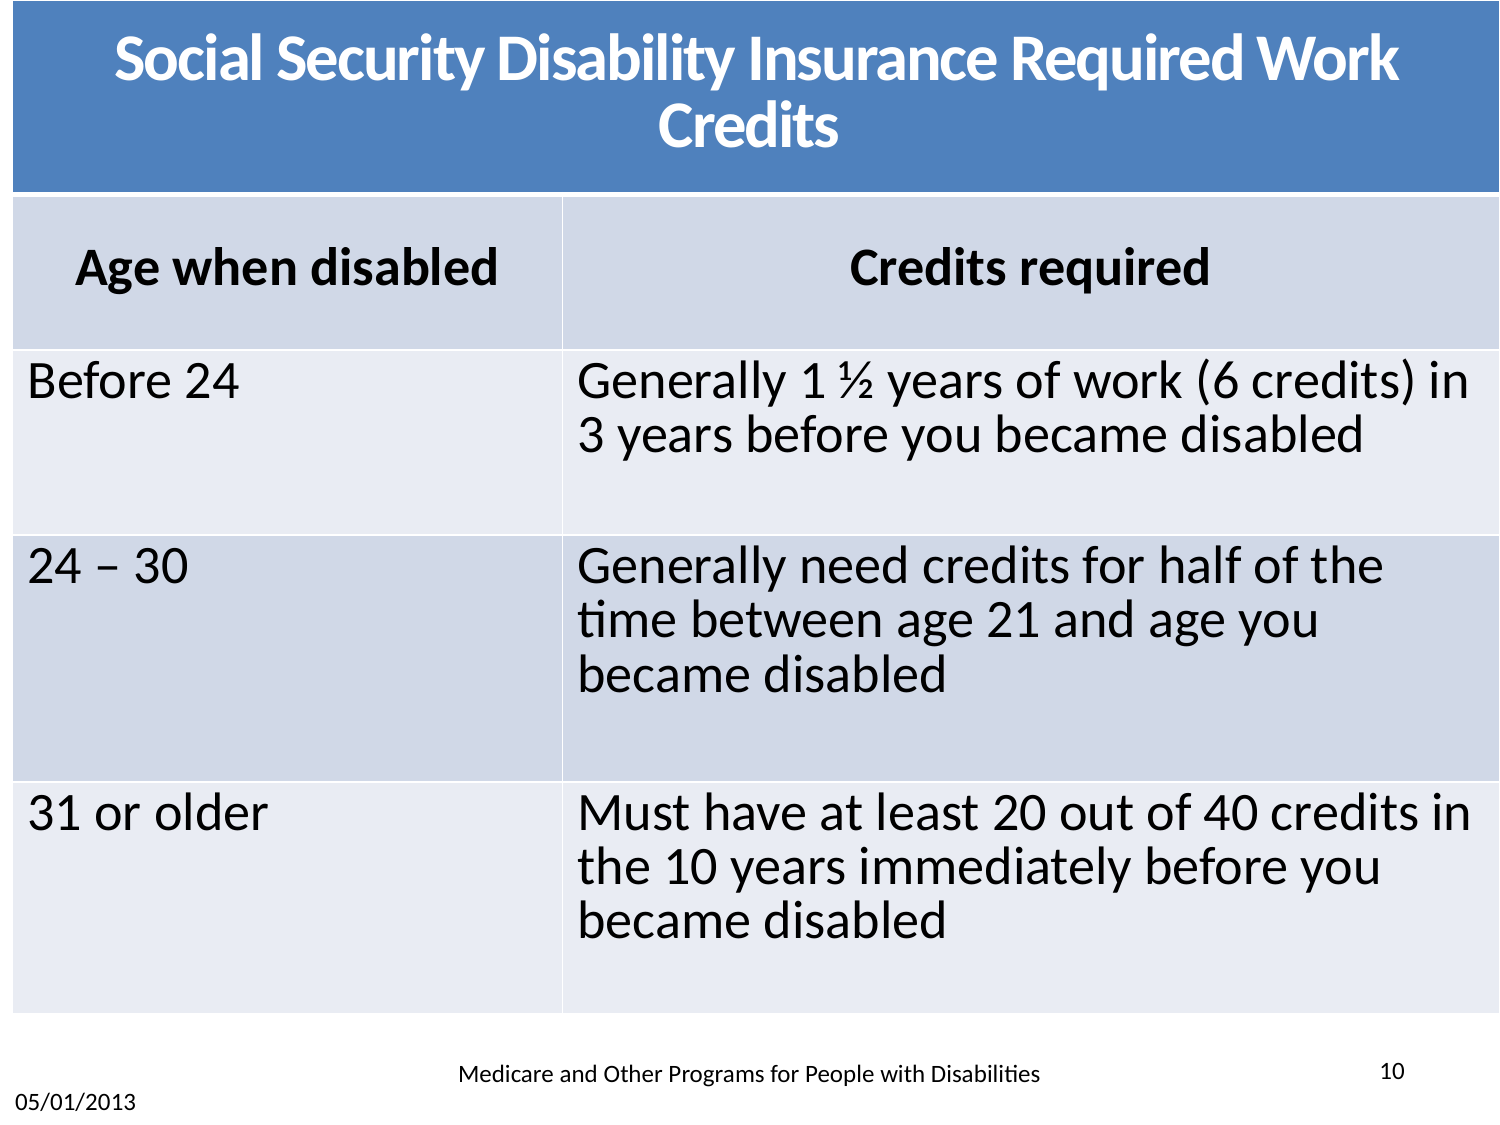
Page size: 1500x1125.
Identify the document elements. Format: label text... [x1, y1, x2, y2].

table_cell Must have at least 20 out of 40 credits in the 10 years immediately before you became disabled [563, 783, 1499, 1013]
picture [0, 0, 1500, 1125]
table_header Social Security Disability Insurance Required Work Credits [13, 1, 1499, 192]
table_cell Generally need credits for half of the time between age 21 and age you became disabled [563, 536, 1499, 781]
table_cell Before 24 [13, 351, 562, 534]
table_cell 31 or older [13, 783, 562, 1013]
text_box Medicare and Other Programs for People with Disabilities [443, 1050, 1057, 1095]
table_cell Generally 1 ½ years of work (6 credits) in 3 years before you became disabled [563, 351, 1499, 534]
table_cell Credits required [563, 197, 1499, 349]
table_cell Age when disabled [13, 197, 562, 349]
table_cell 24 – 30 [13, 536, 562, 781]
slide_number 10 [1200, 1049, 1420, 1120]
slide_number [0, 1074, 350, 1125]
